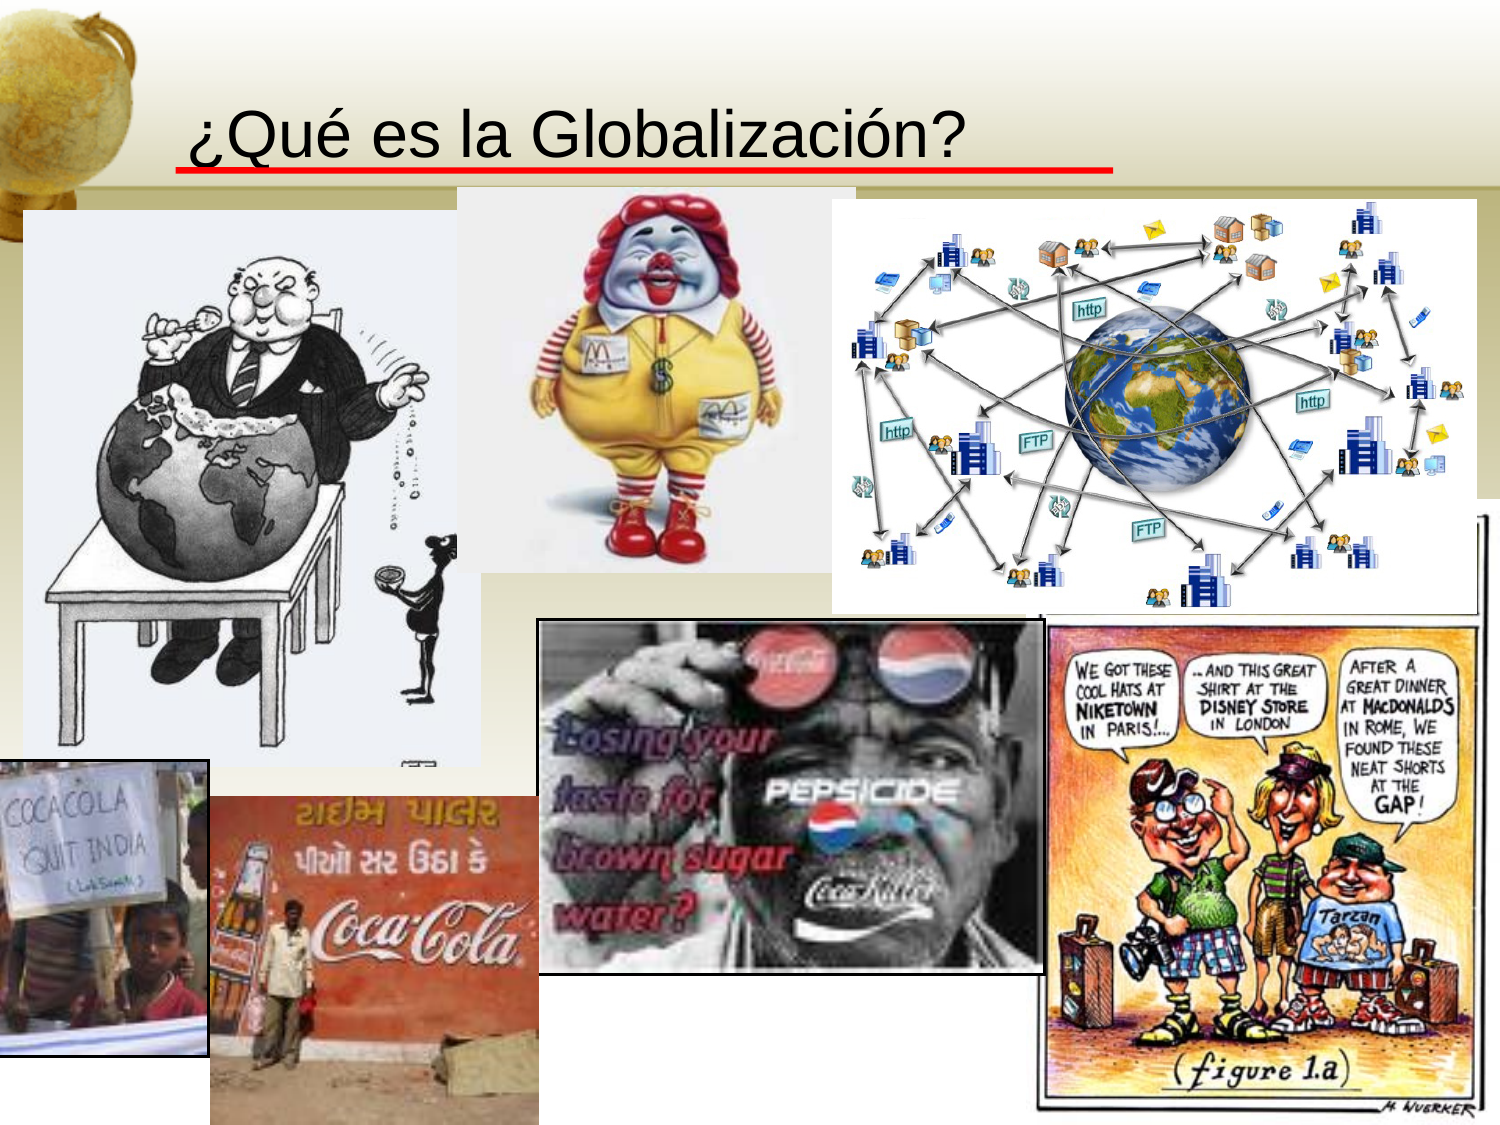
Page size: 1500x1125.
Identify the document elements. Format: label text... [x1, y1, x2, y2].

picture [0, 0, 1500, 1125]
title ¿Qué es la Globalización? [170, 36, 1436, 179]
